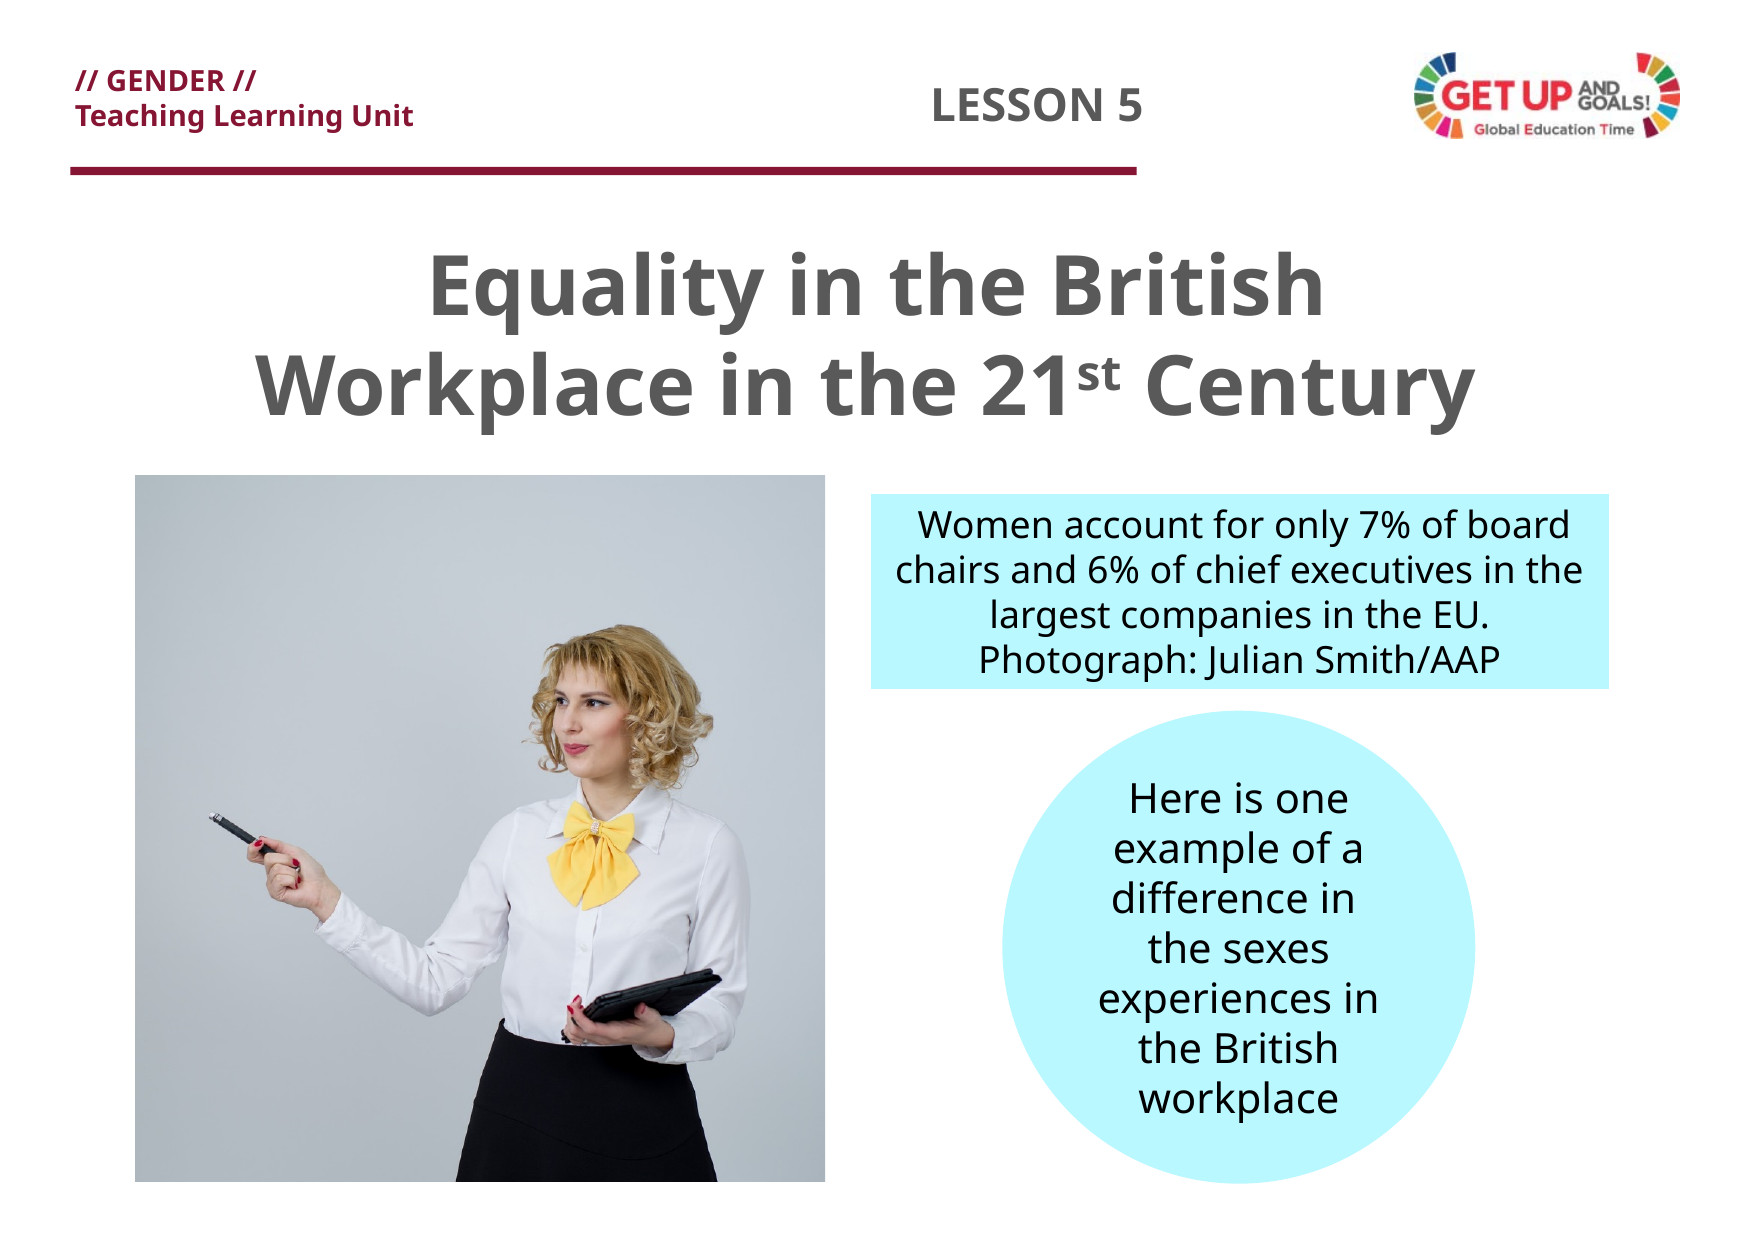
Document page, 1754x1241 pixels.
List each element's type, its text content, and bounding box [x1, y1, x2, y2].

text_box Women account for only 7% of board chairs and 6% of chief executives in the largest companies in the EU. Photograph: Julian Smith/AAP [871, 494, 1609, 689]
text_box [59, 47, 1680, 176]
picture [134, 475, 826, 1182]
text_box Here is one example of a difference in the sexes experiences in the British workplace [1002, 710, 1476, 1184]
title Equality in the British Workplace in the 21st Century [212, 213, 1542, 420]
